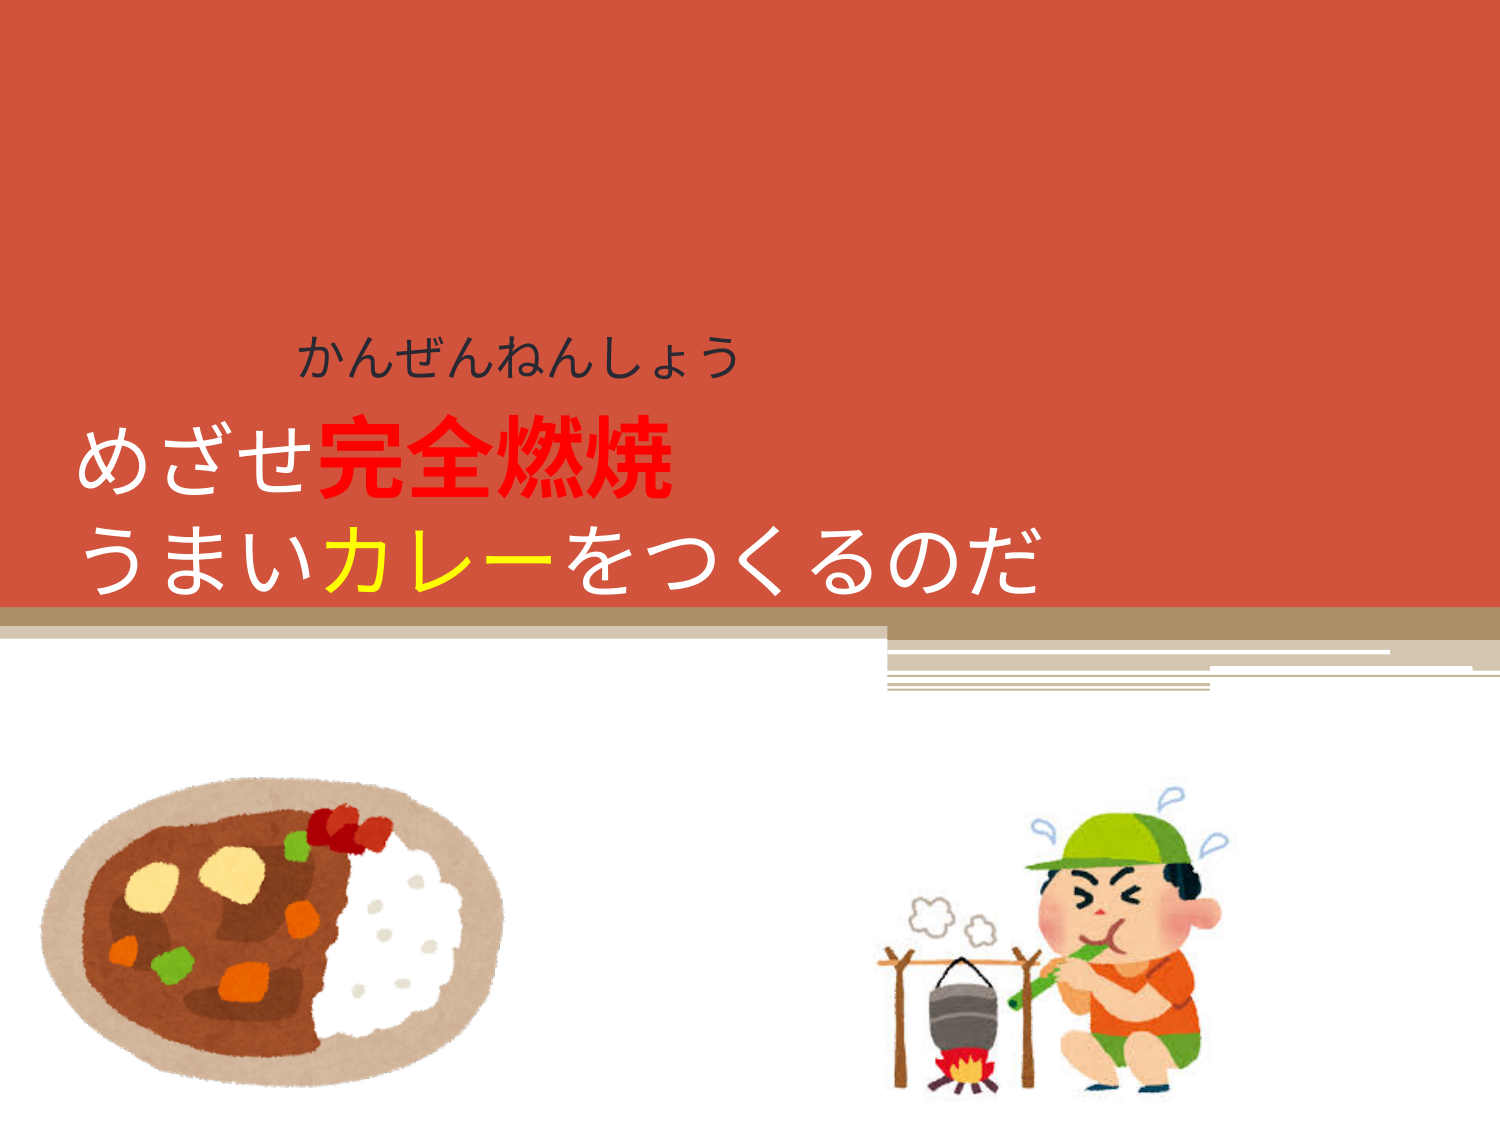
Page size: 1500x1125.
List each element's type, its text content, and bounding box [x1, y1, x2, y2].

picture [28, 764, 517, 1103]
subtitle かんぜんねんしょう [276, 325, 775, 398]
title めざせ完全燃焼 うまいカレーをつくるのだ [64, 372, 1453, 616]
picture [873, 764, 1238, 1103]
